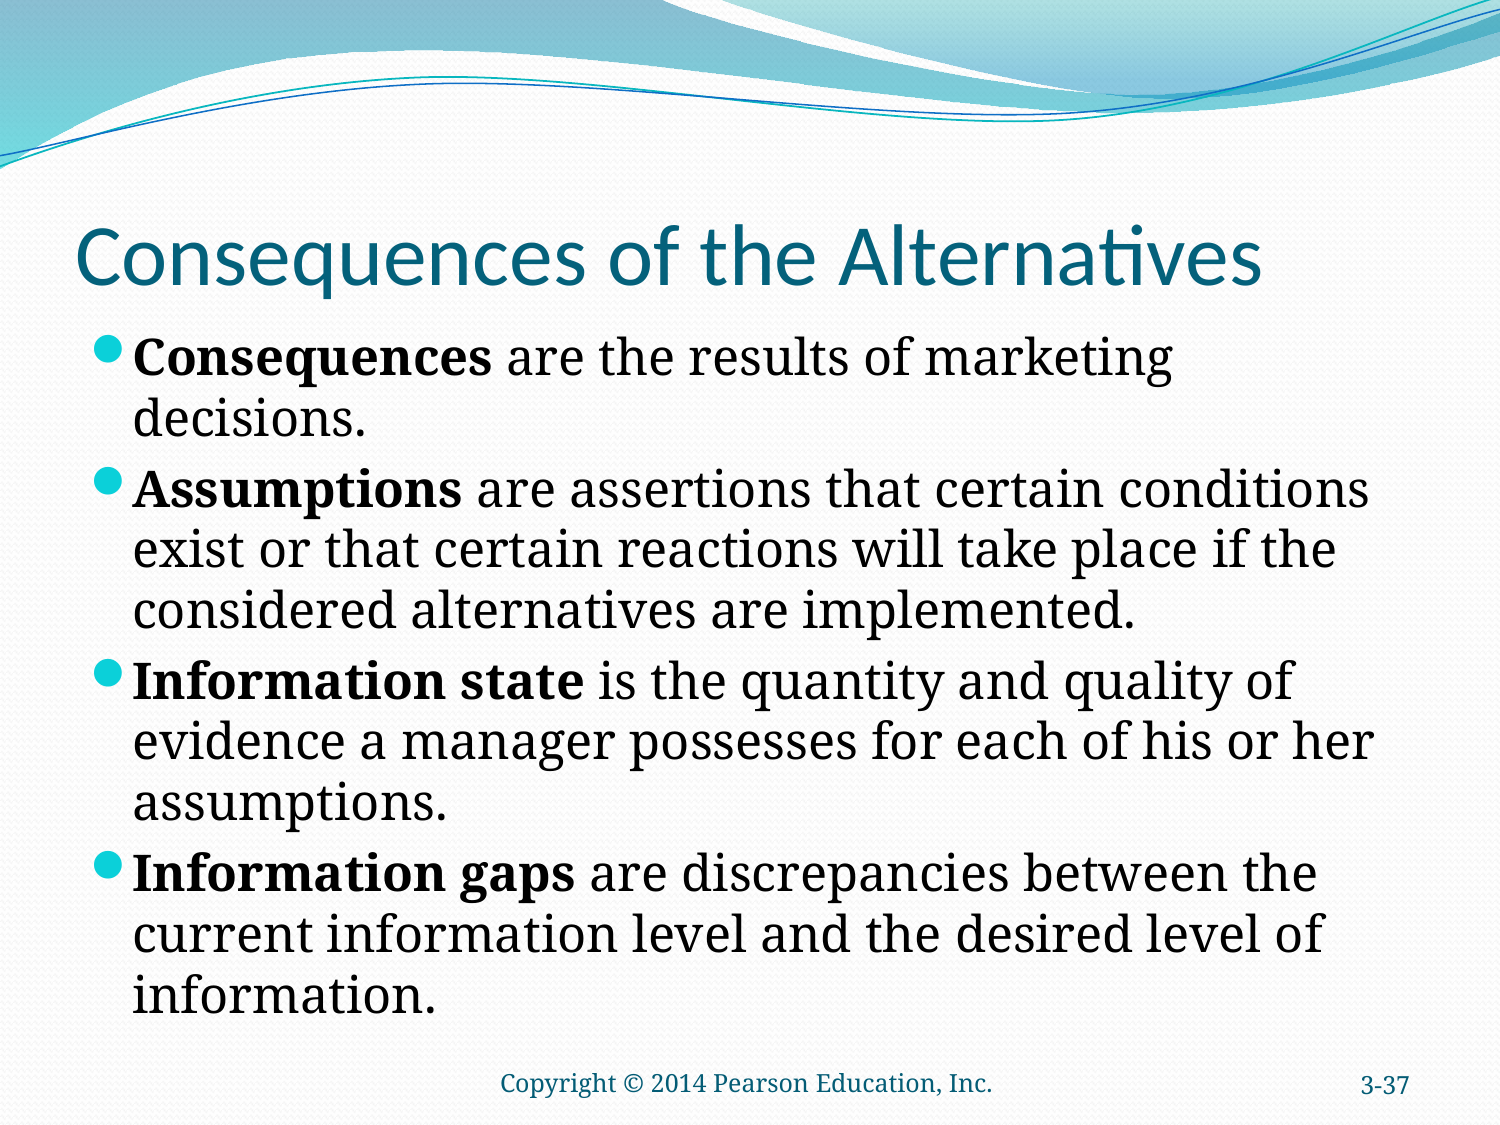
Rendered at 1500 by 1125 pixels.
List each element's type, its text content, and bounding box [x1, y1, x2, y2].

list Consequences are the results of marketing decisions. Assumptions are assertions that certain conditions exist or that certain reactions will take place if the considered alternatives are implemented. Information state is the quantity and quality of evidence a manager possesses for each of his or her assumptions. Information gaps are discrepancies between the current information level and the desired level of information. [74, 317, 1426, 1038]
title Consequences of the Alternatives [74, 115, 1426, 304]
